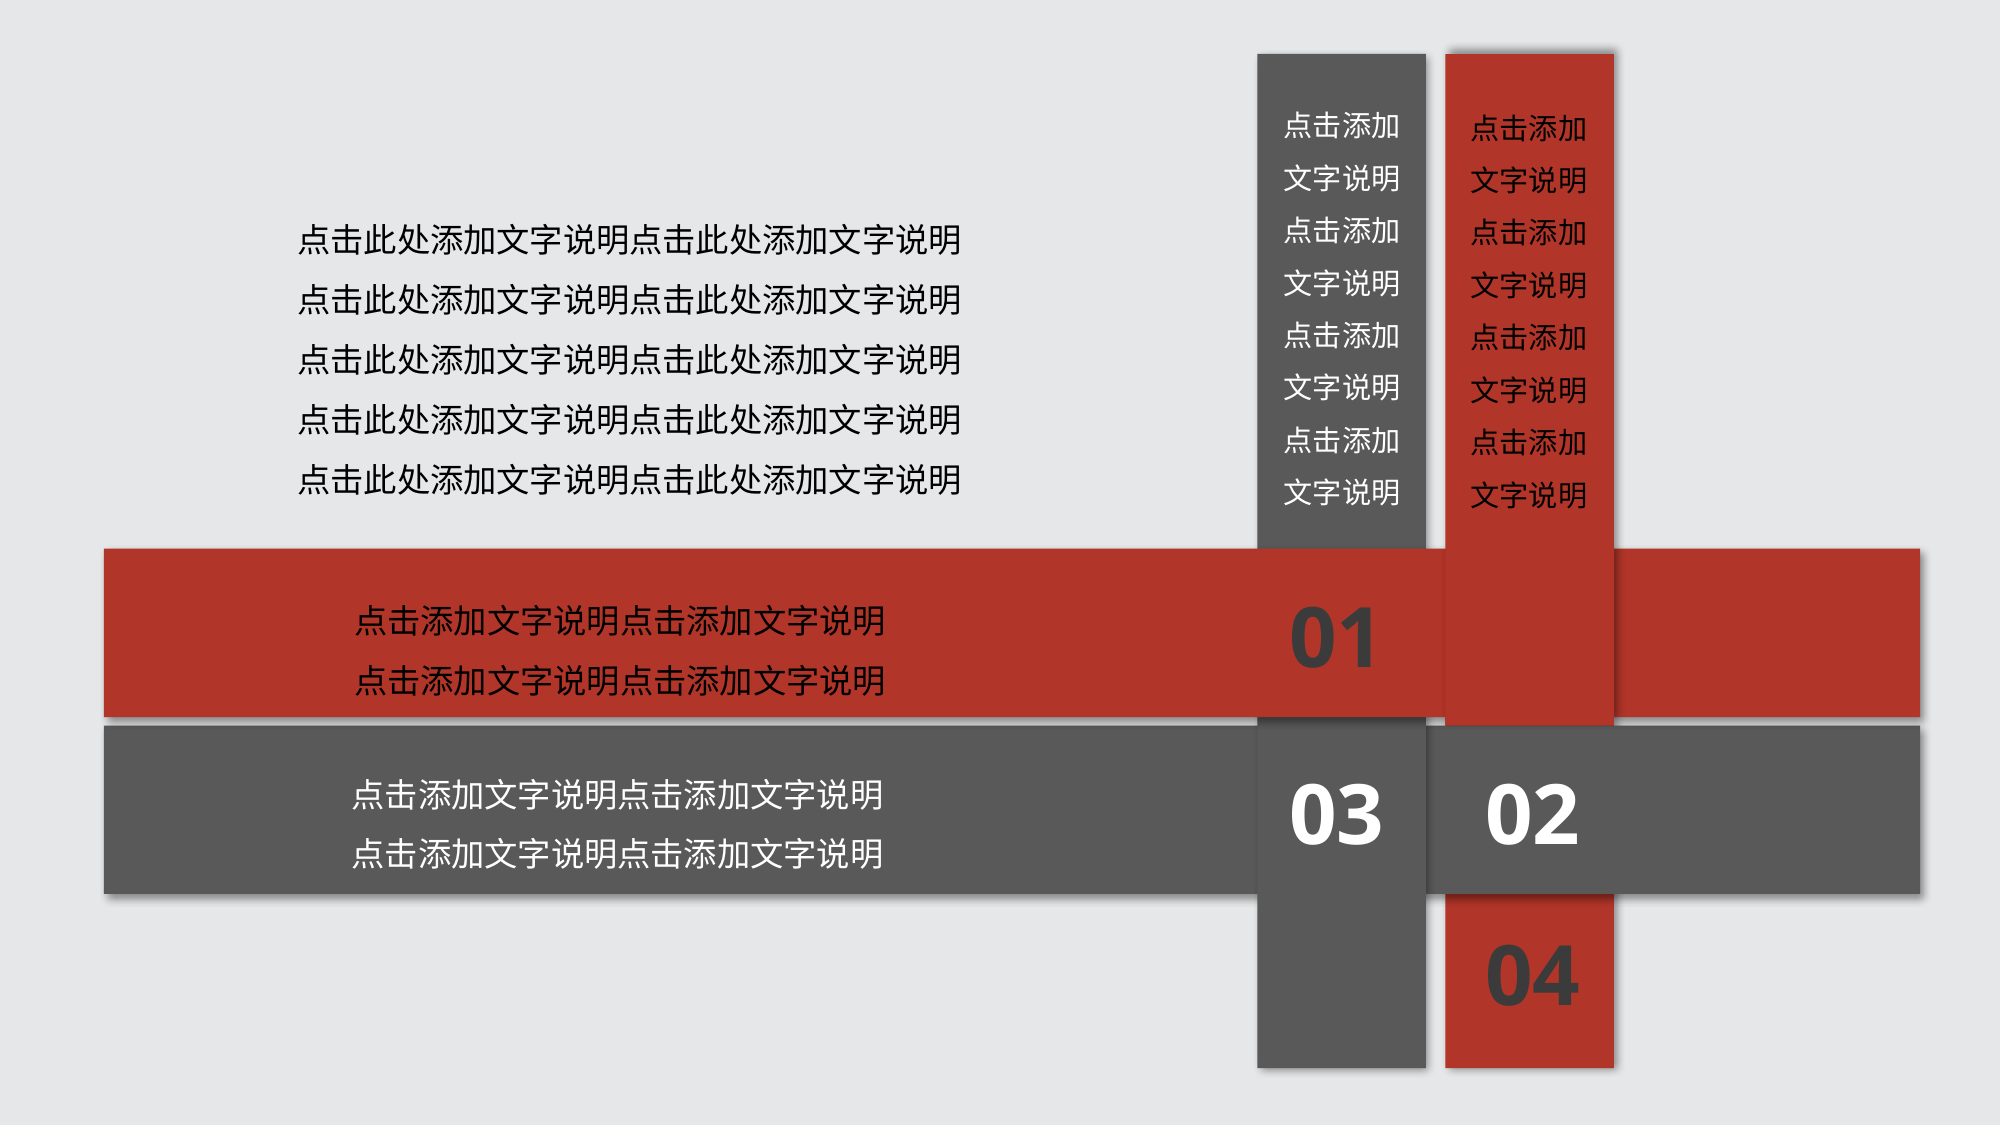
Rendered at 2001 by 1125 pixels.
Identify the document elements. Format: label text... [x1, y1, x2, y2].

text_box [1444, 53, 1615, 727]
text_box 点击添加文字说明 点击添加文字说明 点击添加文字说明 点击添加文字说明 [1263, 82, 1421, 518]
text_box [1624, 548, 1921, 718]
text_box 01 [1274, 577, 1412, 692]
text_box [1438, 727, 1921, 895]
text_box 点击此处添加文字说明点击此处添加文字说明 点击此处添加文字说明点击此处添加文字说明 点击此处添加文字说明点击此处添加文字说明 点击此处添加文字说明点击此处添加文字说明 点击此处添加文字说明点击此处添加文字说明 [282, 192, 989, 507]
text_box 04 [1470, 914, 1608, 1030]
text_box [103, 725, 1255, 895]
text_box [103, 548, 1443, 718]
text_box [1256, 53, 1427, 548]
text_box [1444, 905, 1615, 1069]
text_box 点击添加文字说明点击添加文字说明 点击添加文字说明点击添加文字说明 [318, 573, 922, 708]
text_box 02 [1470, 753, 1608, 869]
text_box 03 [1274, 753, 1412, 869]
text_box [1256, 728, 1427, 1069]
text_box 点击添加文字说明 点击添加文字说明 点击添加文字说明 点击添加文字说明 [1450, 85, 1608, 520]
text_box 点击添加文字说明点击添加文字说明 点击添加文字说明点击添加文字说明 [316, 746, 920, 881]
